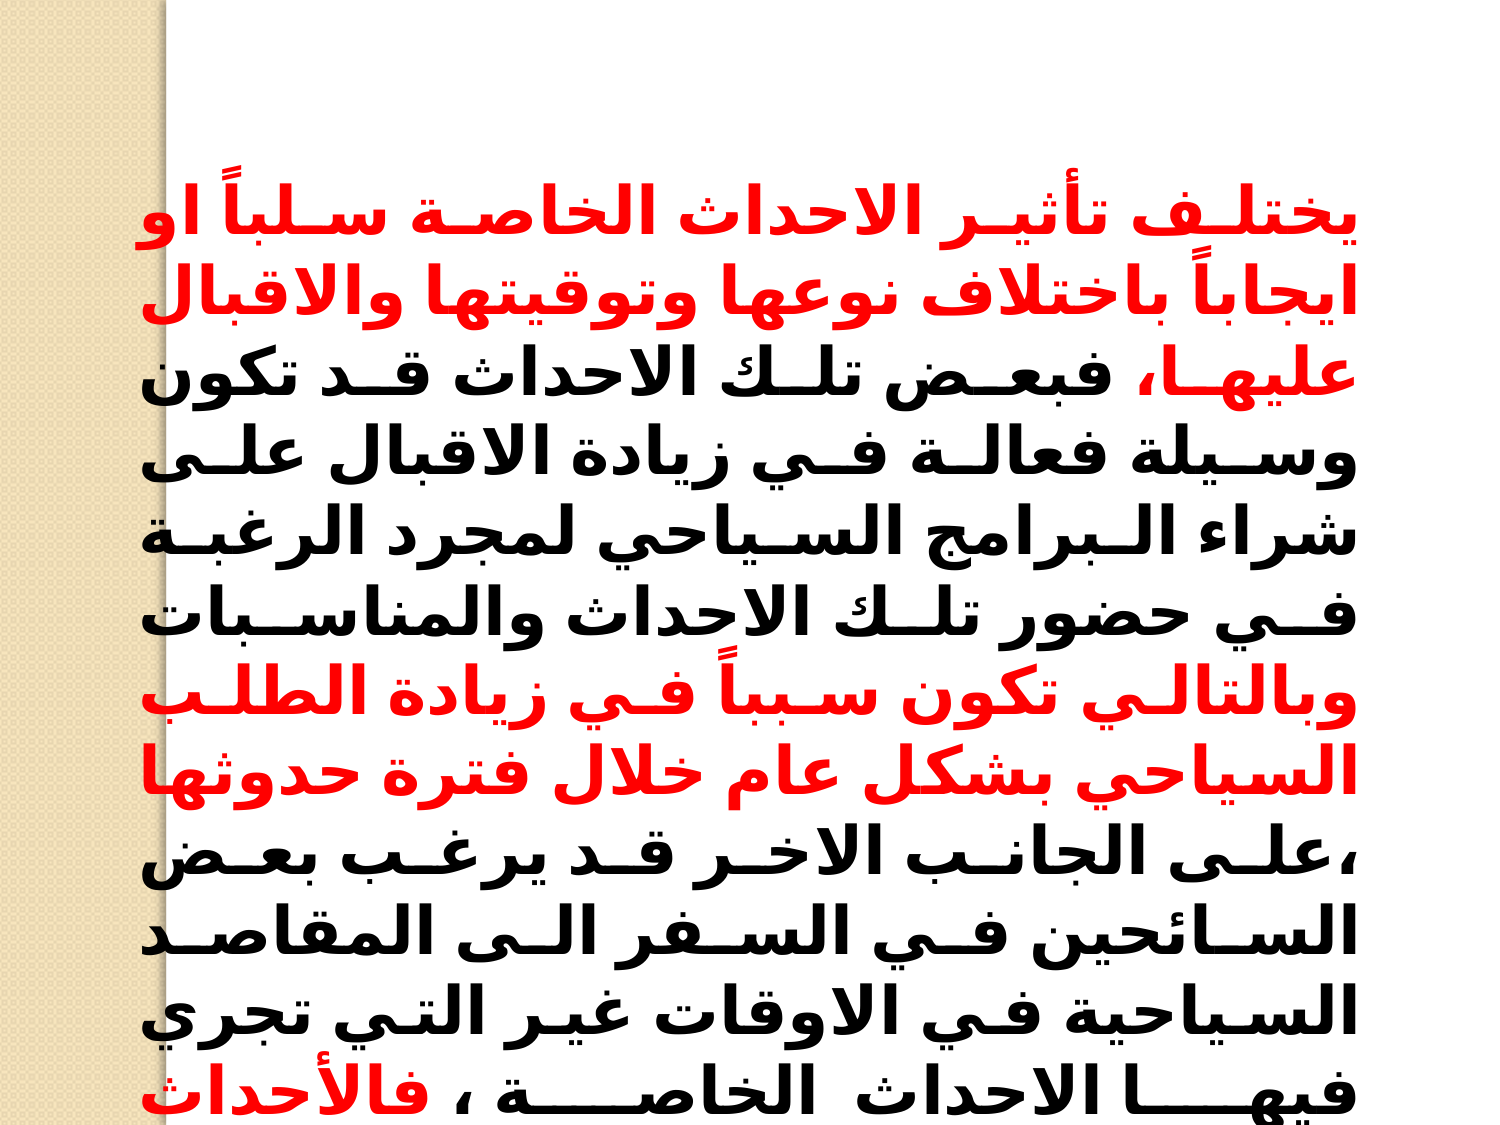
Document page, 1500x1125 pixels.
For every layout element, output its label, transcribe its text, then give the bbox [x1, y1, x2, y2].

text_box يختلف تأثير الاحداث الخاصة سلباً او ايجاباً باختلاف نوعها وتوقيتها والاقبال عليها، فبعض تلك الاحداث قد تكون وسيلة فعالة في زيادة الاقبال على شراء البرامج السياحي لمجرد الرغبة في حضور تلك الاحداث والمناسبات وبالتالي تكون سبباً في زيادة الطلب السياحي بشكل عام خلال فترة حدوثها ،على الجانب الاخر قد يرغب بعض السائحين في السفر الى المقاصد السياحية في الاوقات غير التي تجري فيها الاحداث الخاصة ، فالأحداث الخاصة بالنسبة لهم تعني الازدحام وارتفاع الاسعار وضعف مستوى الخدمات نظراً للزحام . [123, 161, 1376, 1125]
